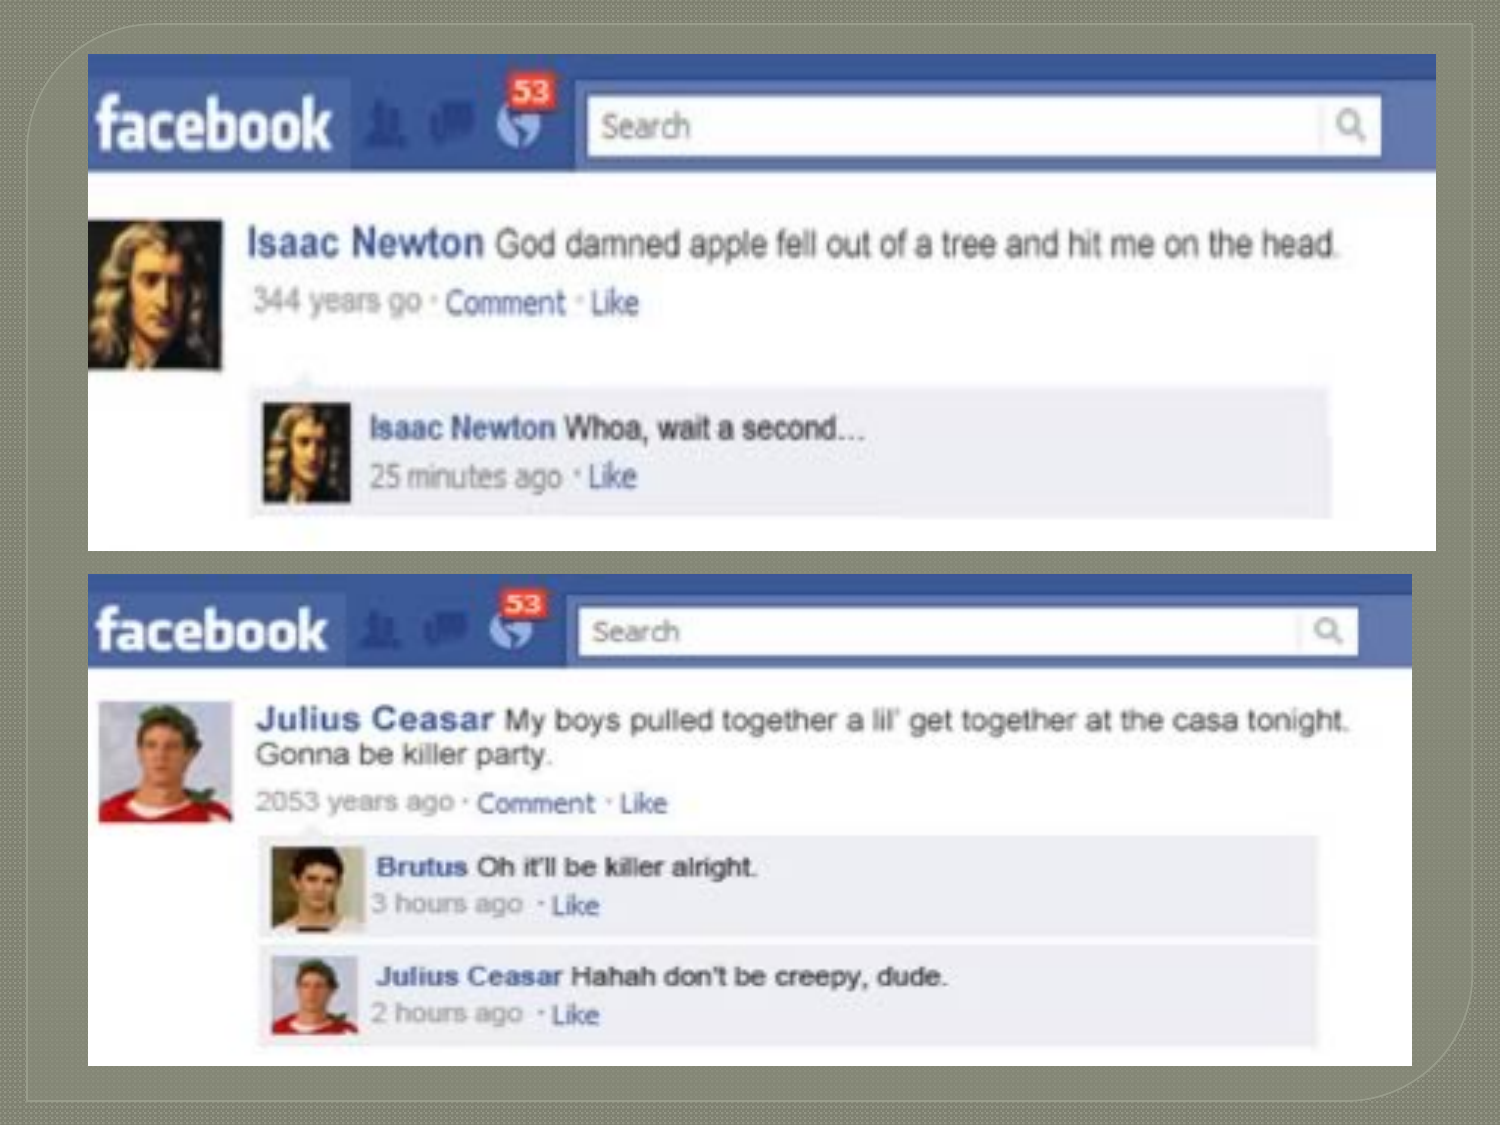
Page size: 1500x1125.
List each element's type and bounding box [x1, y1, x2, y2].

picture [88, 54, 1436, 551]
picture [88, 574, 1412, 1067]
